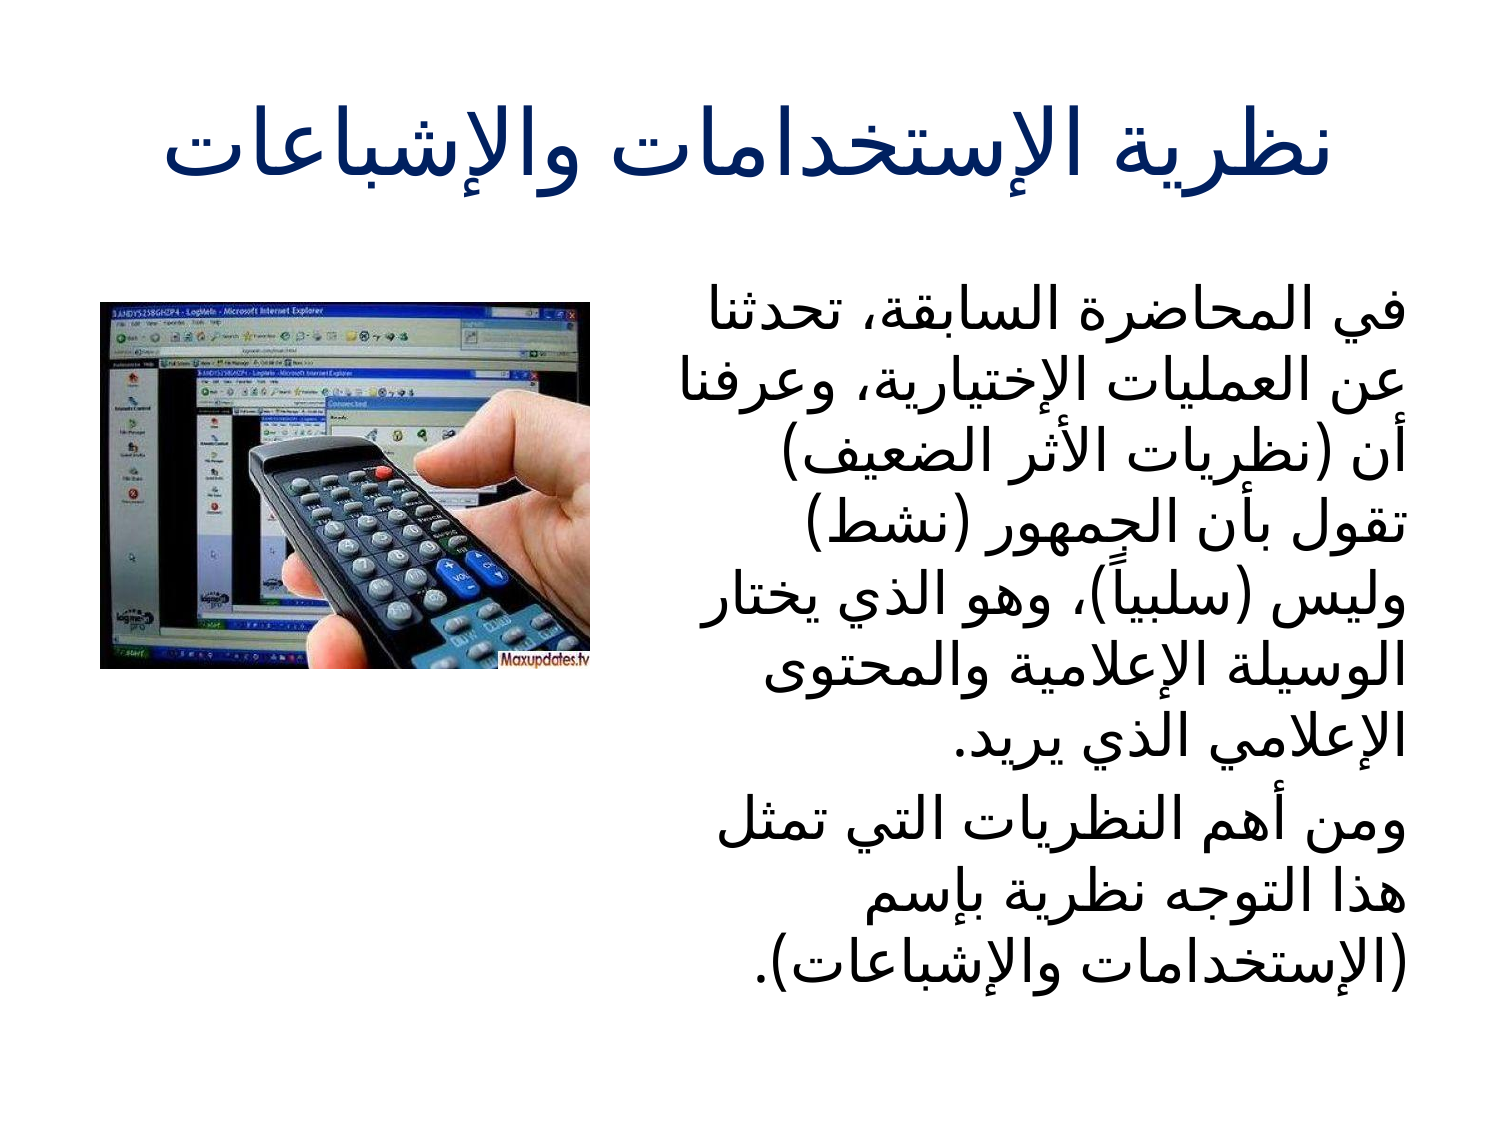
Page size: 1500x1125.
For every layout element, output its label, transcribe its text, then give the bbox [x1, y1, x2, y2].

picture [100, 302, 591, 670]
list في المحاضرة السابقة، تحدثنا عن العمليات الإختيارية، وعرفنا أن (نظريات الأثر الضعيف) تقول بأن الجمهور (نشط) وليس (سلبياً)، وهو الذي يختار الوسيلة الإعلامية والمحتوى الإعلامي الذي يريد. ومن أهم النظريات التي تمثل هذا التوجه نظرية بإسم (الإستخدامات والإشباعات). [643, 262, 1425, 1005]
title نظرية الإستخدامات والإشباعات [75, 45, 1425, 233]
